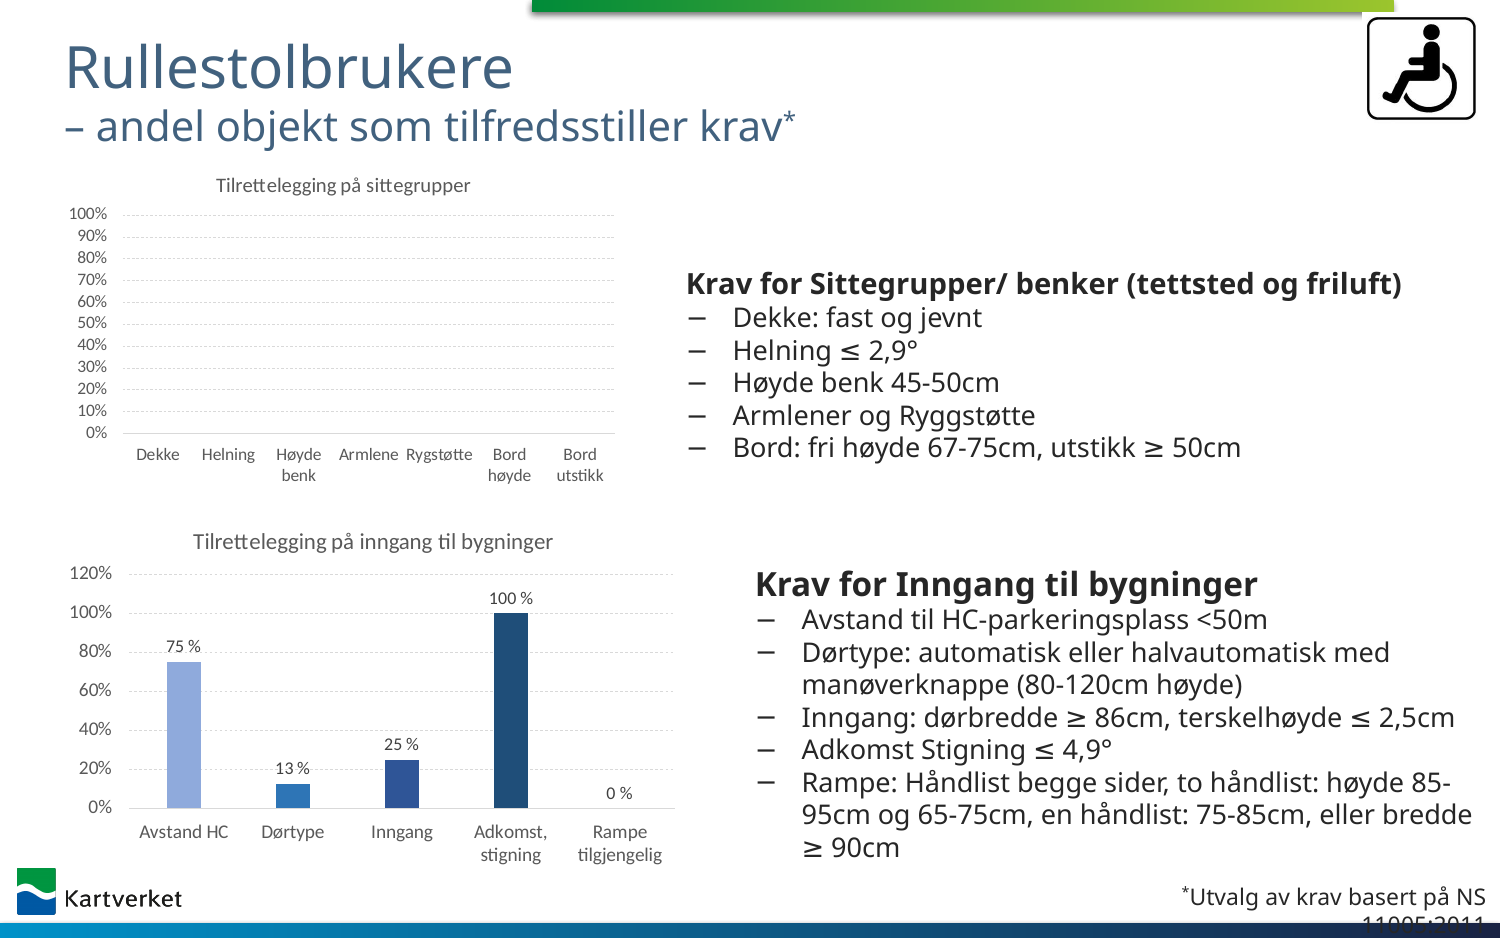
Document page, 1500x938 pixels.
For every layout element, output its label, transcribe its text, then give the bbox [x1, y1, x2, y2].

picture [1362, 12, 1481, 126]
text_box Krav for Inngang til bygninger Avstand til HC-parkeringsplass <50m Dørtype: automatisk eller halvautomatisk med manøverknappe (80-120cm høyde) Inngang: dørbredde ≥ 86cm, terskelhøyde ≤ 2,5cm Adkomst Stigning ≤ 4,9° Rampe: Håndlist begge sider, to håndlist: høyde 85-95cm og 65-75cm, en håndlist: 75-85cm, eller bredde ≥ 90cm [740, 555, 1491, 870]
text_box Rullestolbrukere – andel objekt som tilfredsstiller krav* [49, 25, 1431, 158]
picture [62, 166, 625, 492]
text_box *Utvalg av krav basert på NS 11005:2011 [1068, 873, 1500, 938]
picture [62, 520, 685, 874]
text_box Krav for Sittegrupper/ benker (tettsted og friluft) Dekke: fast og jevnt Helning ≤ 2,9° Høyde benk 45-50cm Armlener og Ryggstøtte Bord: fri høyde 67-75cm, utstikk ≥ 50cm [670, 258, 1418, 471]
